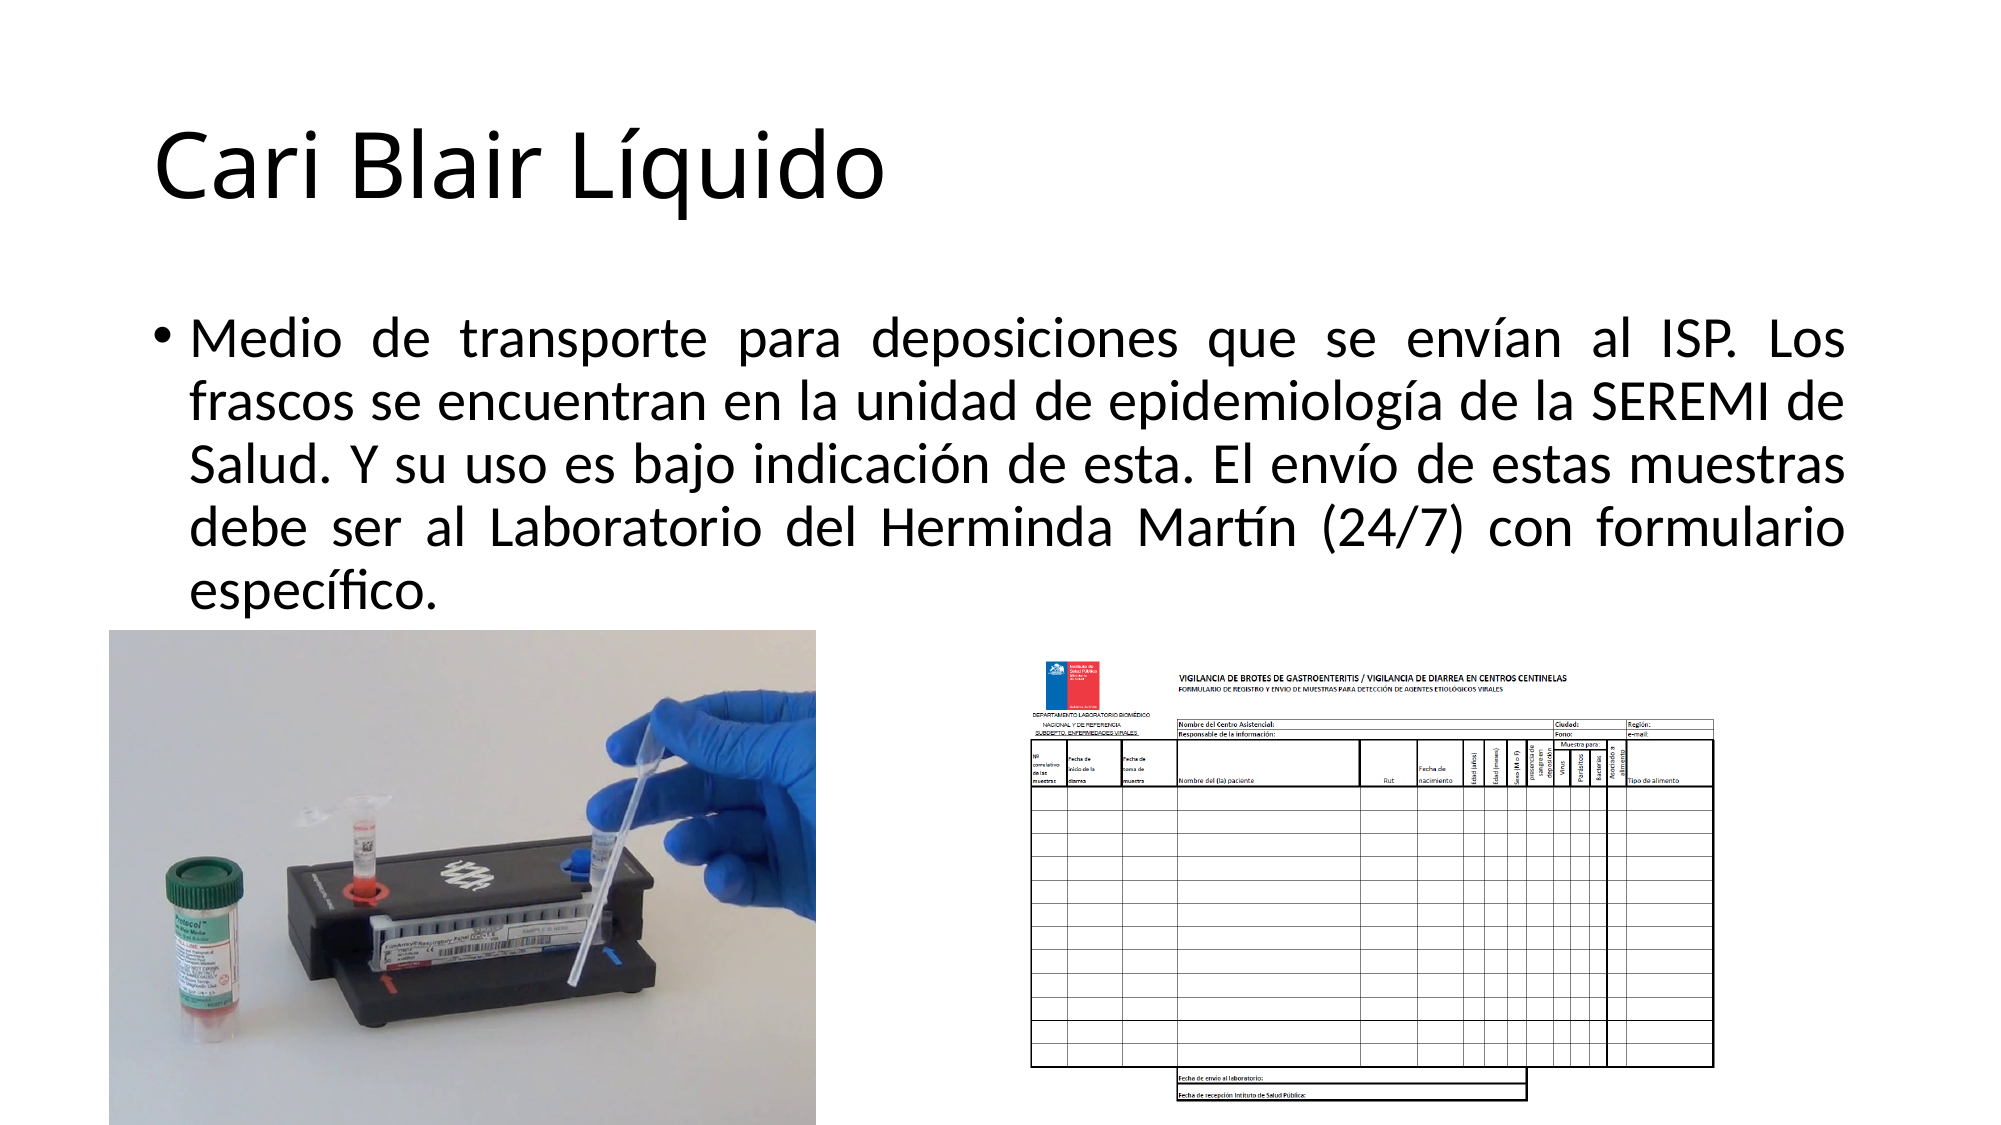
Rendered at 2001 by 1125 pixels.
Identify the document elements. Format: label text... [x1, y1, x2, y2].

picture [999, 640, 1757, 1125]
title Cari Blair Líquido [137, 59, 1863, 278]
picture [109, 630, 816, 1125]
list Medio de transporte para deposiciones que se envían al ISP. Los frascos se encuentran en la unidad de epidemiología de la SEREMI de Salud. Y su uso es bajo indicación de esta. El envío de estas muestras debe ser al Laboratorio del Herminda Martín (24/7) con formulario específico. [137, 299, 1863, 1014]
